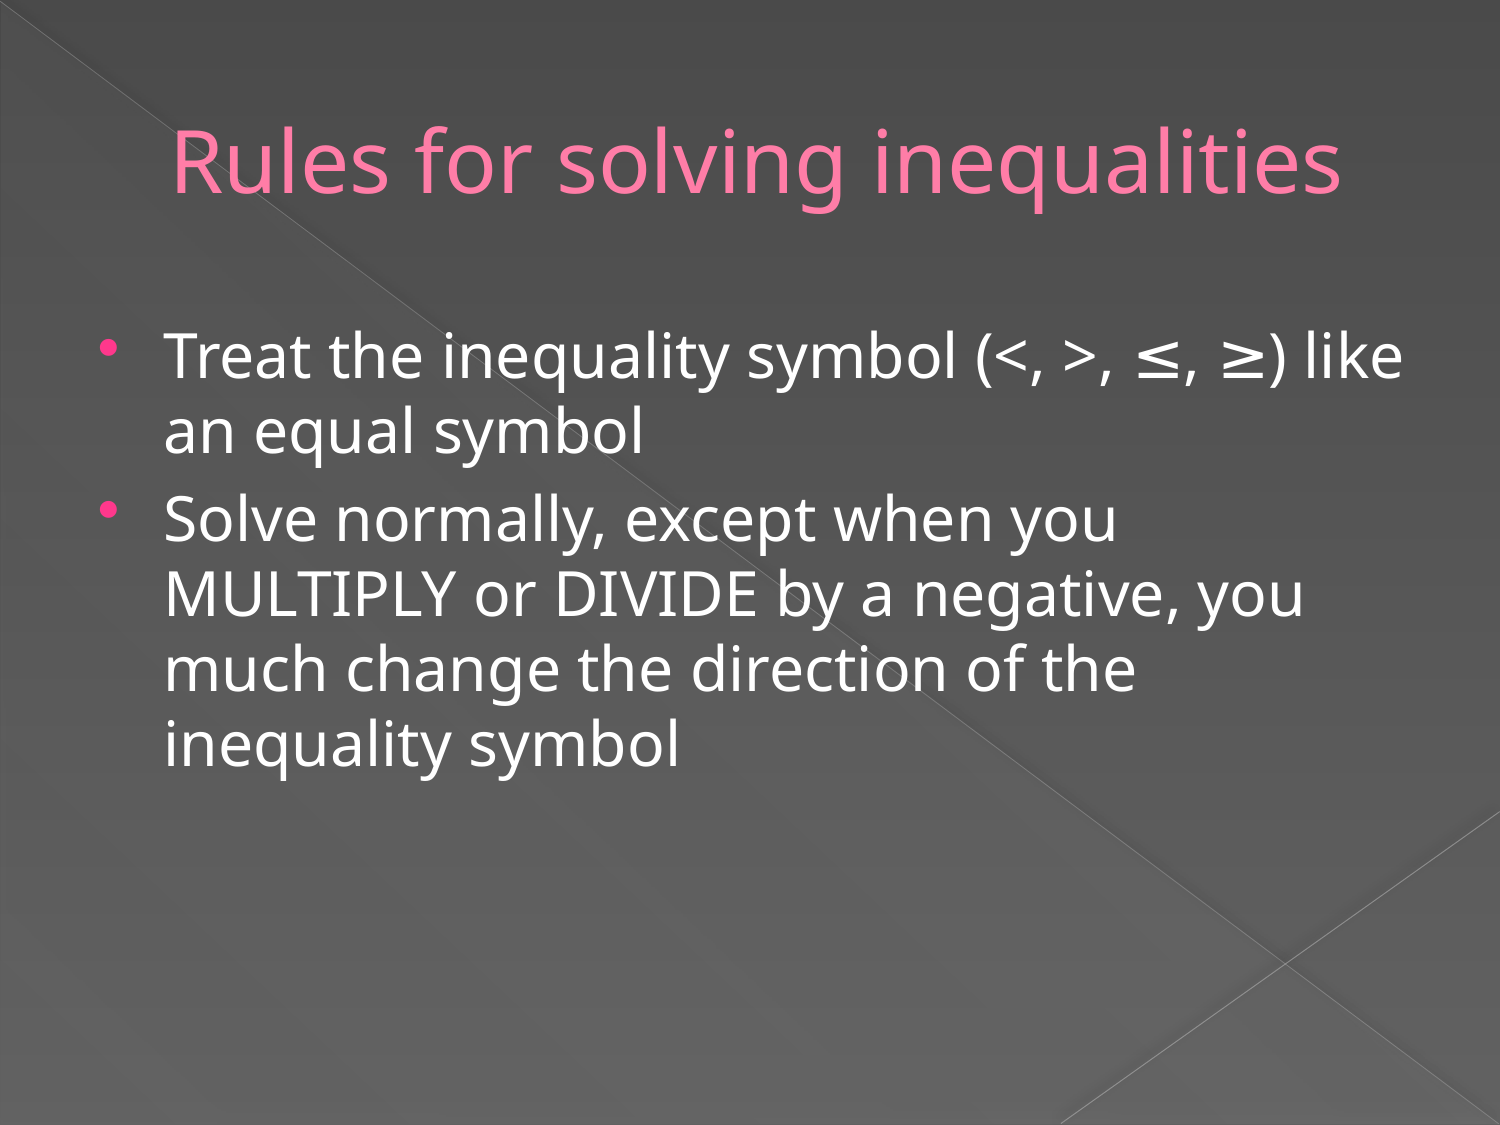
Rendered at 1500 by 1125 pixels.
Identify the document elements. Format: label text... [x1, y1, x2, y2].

title Rules for solving inequalities [75, 43, 1425, 274]
list Treat the inequality symbol (<, >, ≤, ≥) like an equal symbol Solve normally, except when you MULTIPLY or DIVIDE by a negative, you much change the direction of the inequality symbol [75, 308, 1425, 1059]
